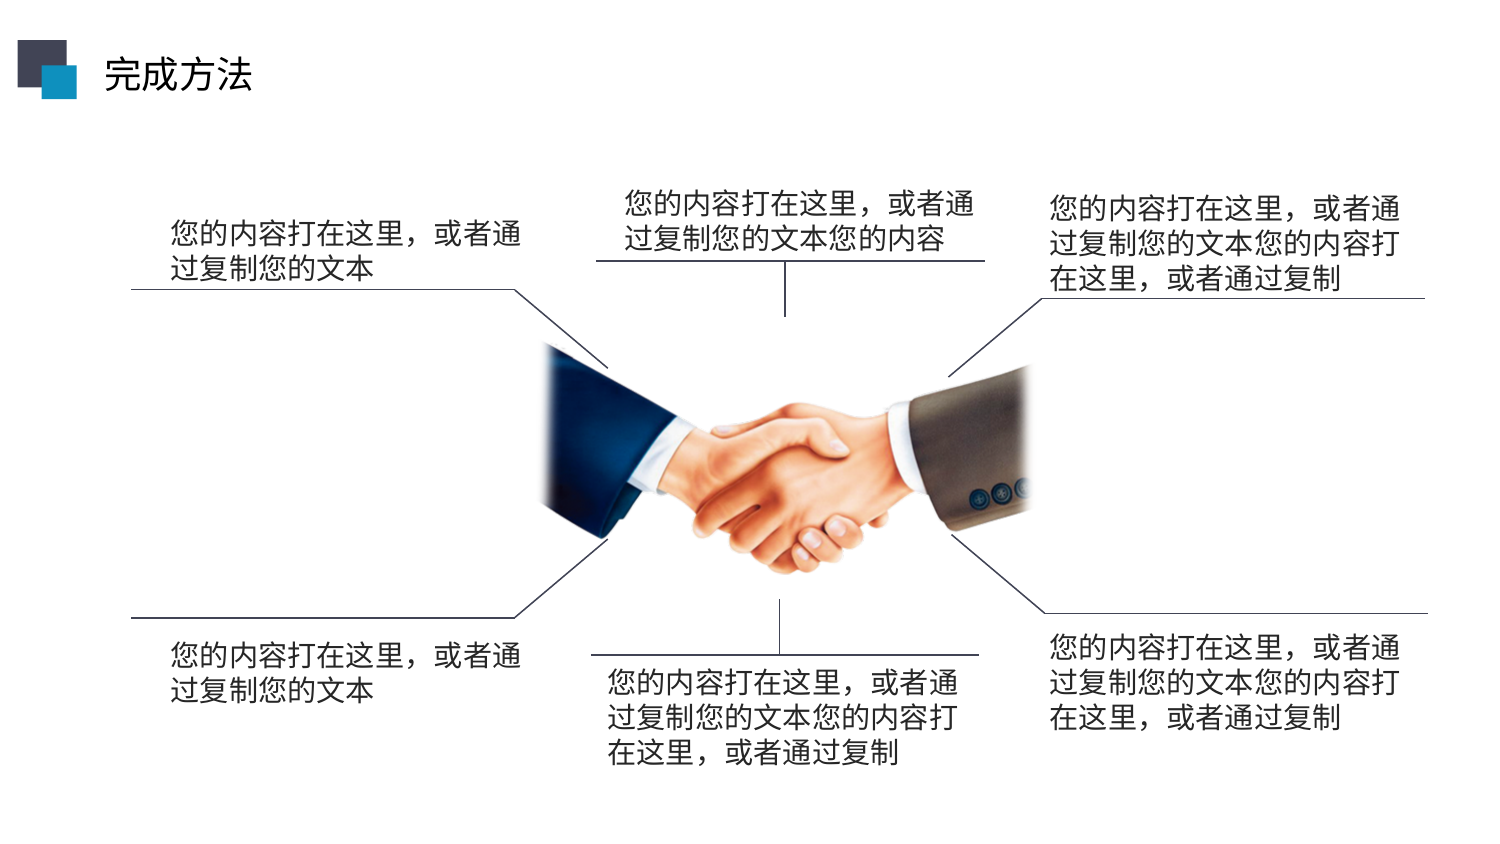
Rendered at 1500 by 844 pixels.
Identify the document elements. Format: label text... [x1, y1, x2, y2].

text_box 您的内容打在这里，或者通过复制您的文本 [159, 209, 543, 289]
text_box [596, 261, 985, 317]
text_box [590, 599, 980, 655]
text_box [948, 298, 1426, 378]
text_box 您的内容打在这里，或者通过复制您的文本您的内容打在这里，或者通过复制 [1038, 184, 1422, 298]
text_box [130, 289, 608, 369]
text_box 完成方法 [89, 43, 270, 104]
text_box 您的内容打在这里，或者通过复制您的文本您的内容打在这里，或者通过复制 [596, 658, 980, 810]
text_box 您的内容打在这里，或者通过复制您的文本 [159, 631, 543, 713]
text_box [17, 40, 77, 100]
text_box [130, 538, 608, 618]
text_box 您的内容打在这里，或者通过复制您的文本您的内容 [612, 179, 997, 261]
text_box 您的内容打在这里，或者通过复制您的文本您的内容打在这里，或者通过复制 [1038, 623, 1422, 740]
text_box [951, 534, 1429, 614]
picture [532, 324, 1045, 585]
